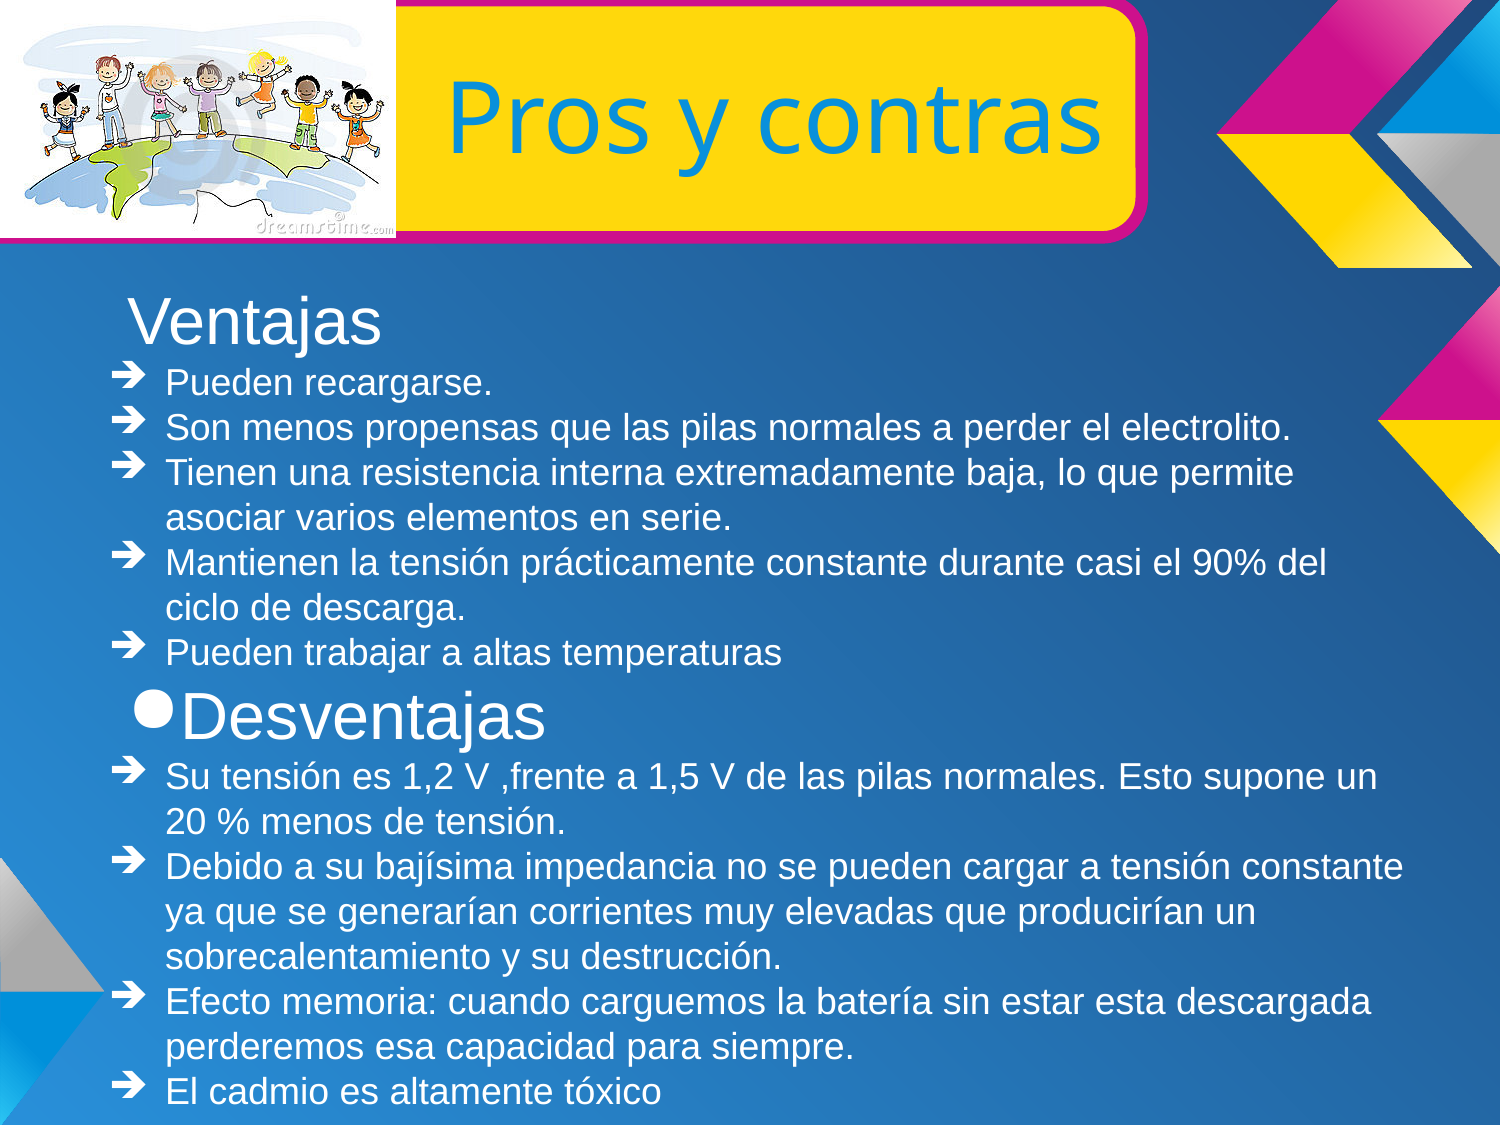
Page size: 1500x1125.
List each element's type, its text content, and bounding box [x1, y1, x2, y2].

text_box [397, 0, 1142, 238]
text_box Pros y contras [429, 38, 1123, 195]
picture [0, 0, 396, 238]
list Ventajas Pueden recargarse. Son menos propensas que las pilas normales a perder el electrolito. Tienen una resistencia interna extremadamente baja, lo que permite asociar varios elementos en serie. Mantienen la tensión prácticamente constante durante casi el 90% del ciclo de descarga. Pueden trabajar a altas temperaturas Desventajas Su tensión es 1,2 V ,frente a 1,5 V de las pilas normales. Esto supone un 20 % menos de tensión. Debido a su bajísima impedancia no se pueden cargar a tensión constante ya que se generarían corrientes muy elevadas que producirían un sobrecalentamiento y su destrucción. Efecto memoria: cuando carguemos la batería sin estar esta descargada perderemos esa capacidad para siempre. El cadmio es altamente tóxico [75, 262, 1425, 1095]
